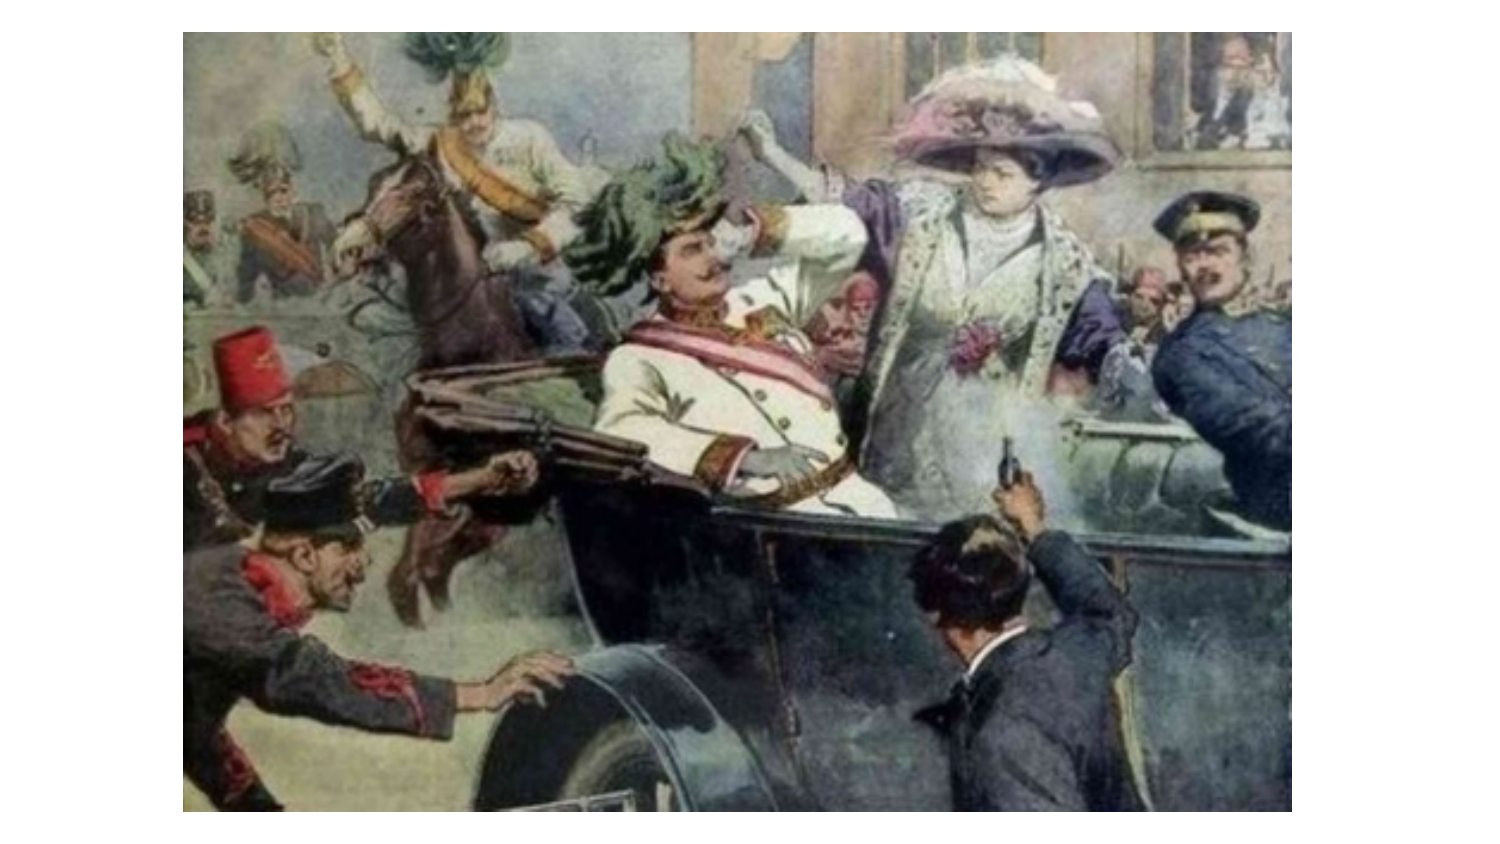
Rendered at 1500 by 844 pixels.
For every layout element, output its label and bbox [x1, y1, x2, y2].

picture [182, 31, 1292, 812]
